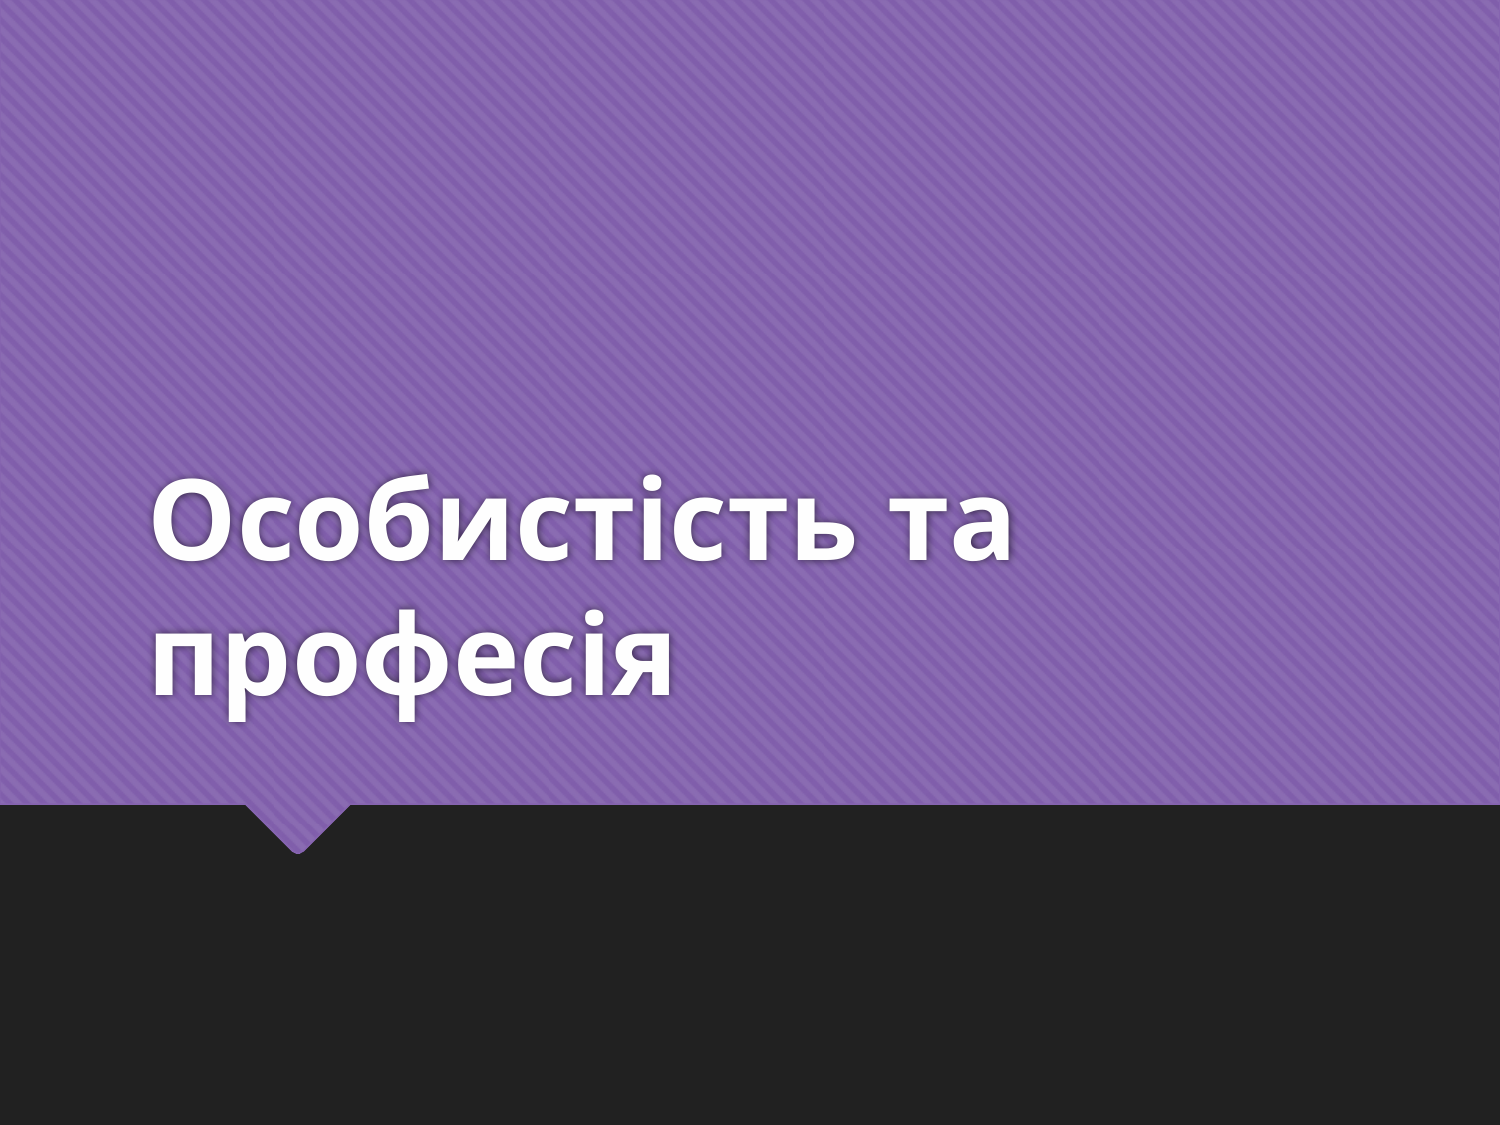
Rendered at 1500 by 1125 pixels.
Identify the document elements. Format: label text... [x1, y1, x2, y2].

title Особистість та професія [132, 237, 1368, 726]
